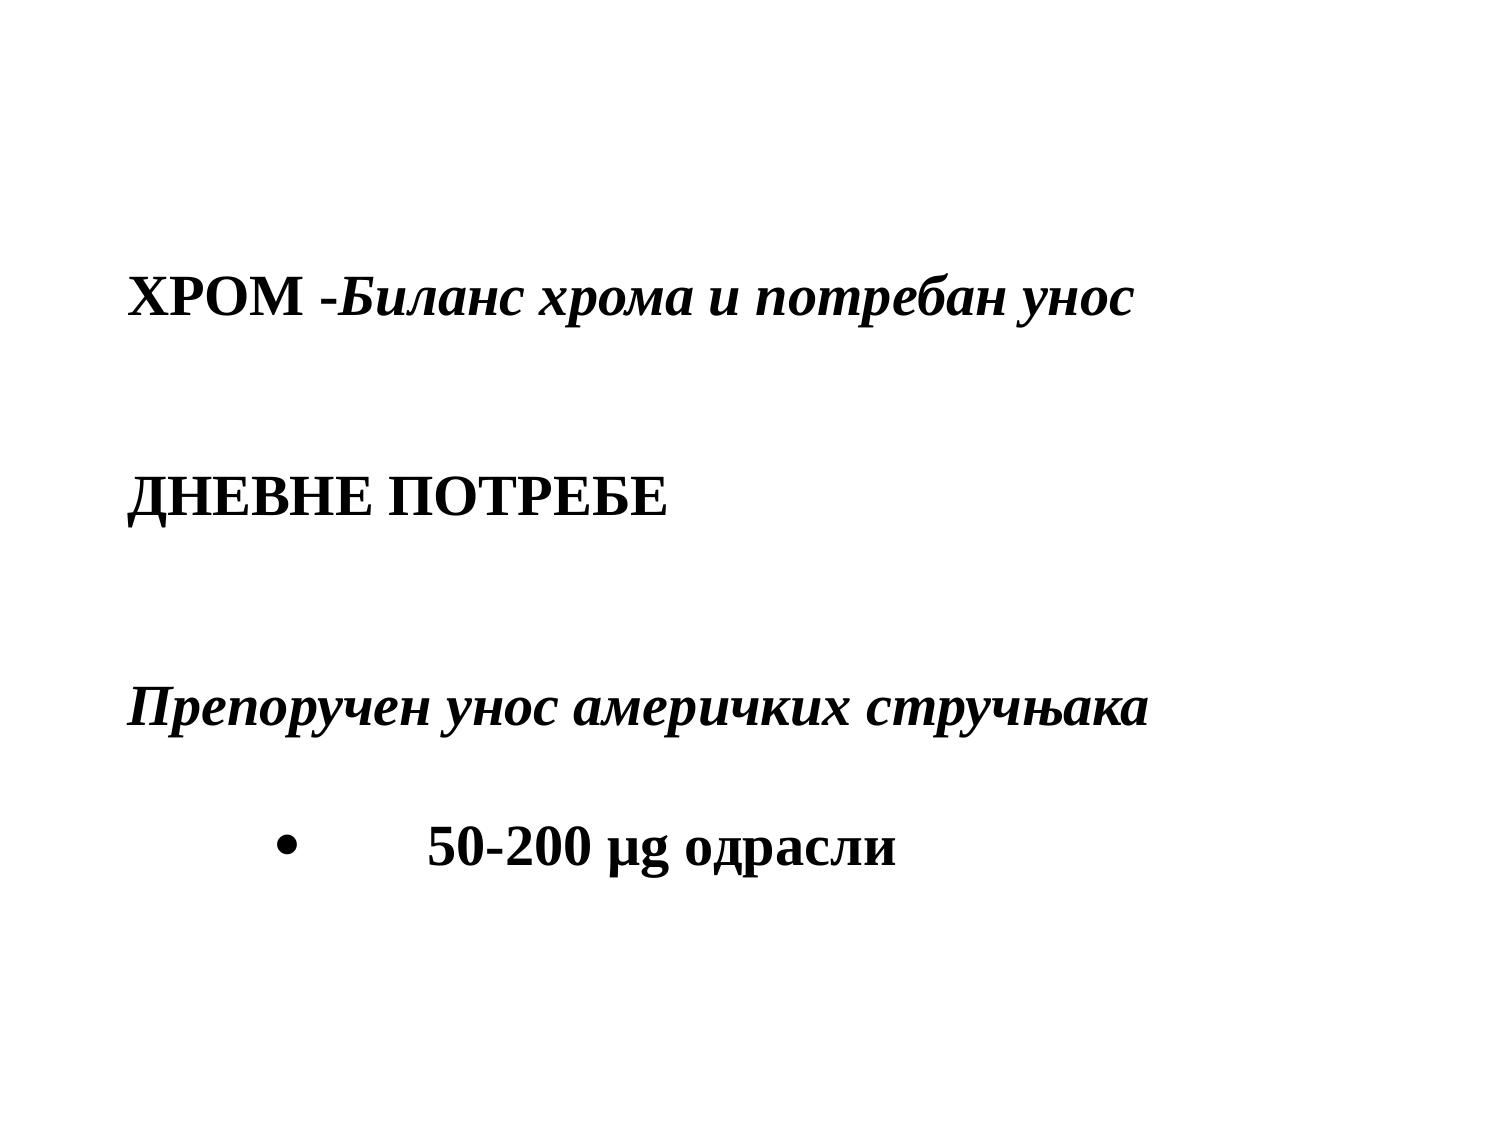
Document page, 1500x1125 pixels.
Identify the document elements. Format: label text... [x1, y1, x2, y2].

text_box ХРОМ -Биланс хрома и потребан унос ДНЕВНЕ ПОТРЕБЕ Препоручен унос америчких стручњака · 50-200 μg oдрасли [112, 249, 1450, 955]
